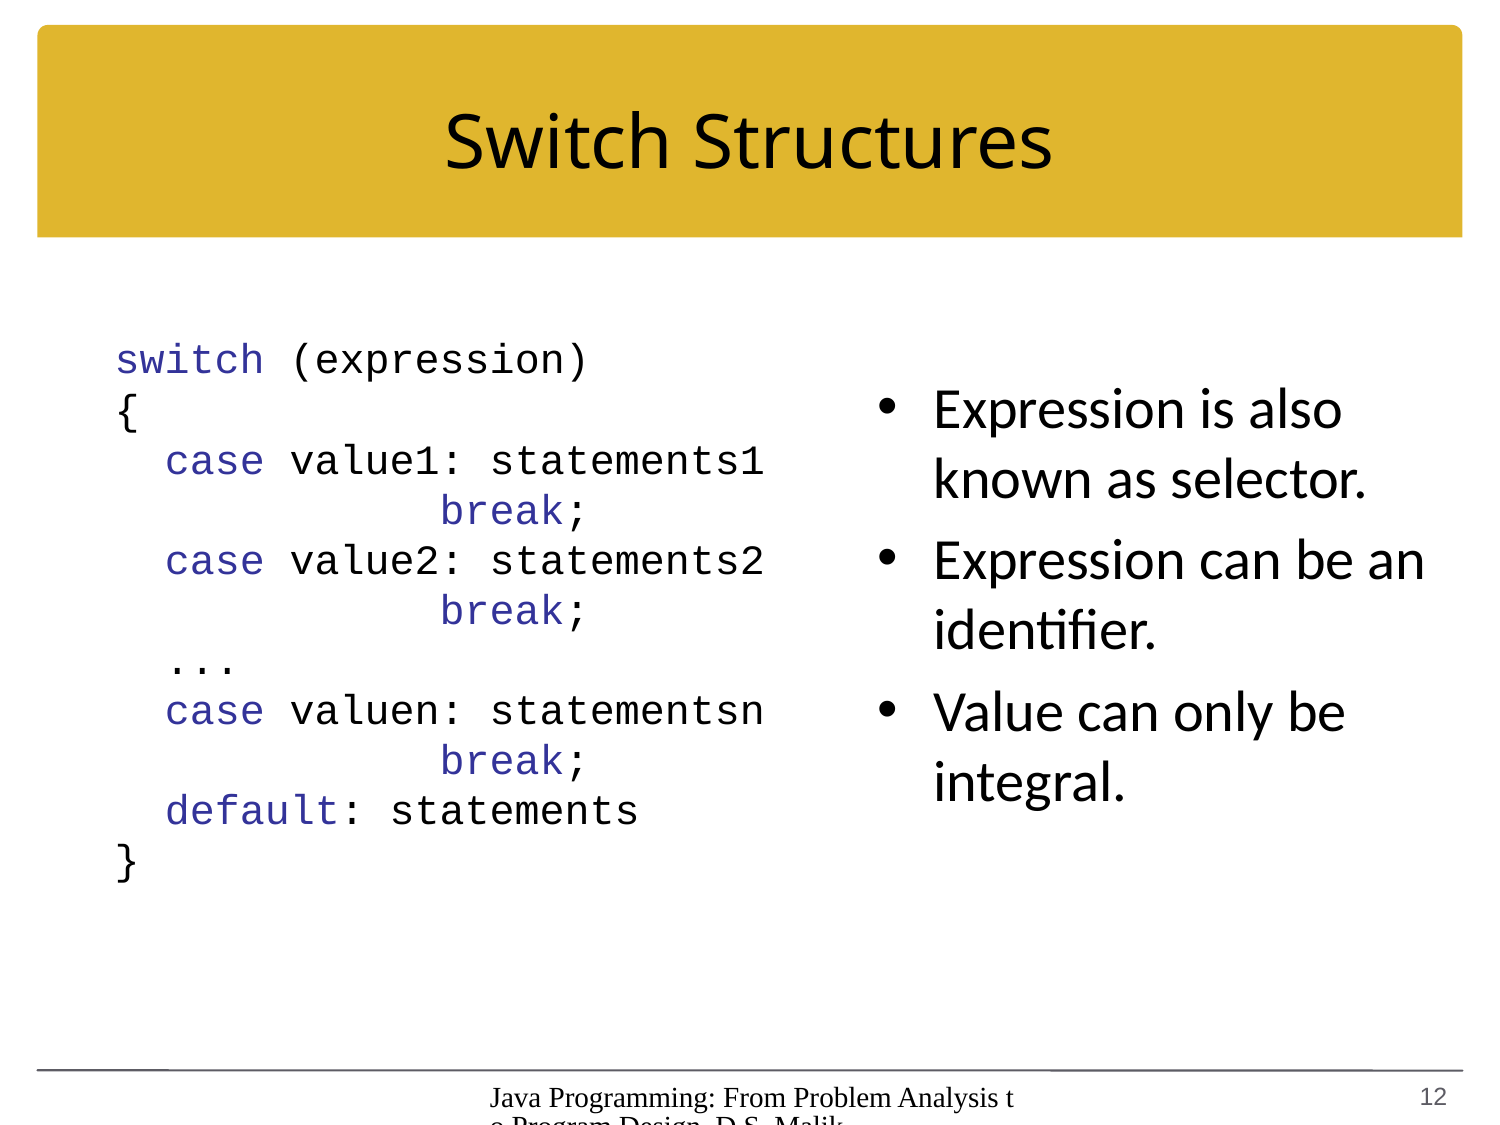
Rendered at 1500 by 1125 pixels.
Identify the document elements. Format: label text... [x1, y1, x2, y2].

footer Java Programming: From Problem Analysis to Program Design, D.S. Malik [474, 1069, 1038, 1123]
title Switch Structures [49, 44, 1451, 233]
slide_number 12 [1112, 1069, 1463, 1123]
text_box switch (expression) { case value1: statements1 break; case value2: statements2 break; ... case valuen: statementsn break; default: statements } [99, 324, 849, 890]
text_box Expression is also known as selector. Expression can be an identifier. Value can only be integral. [862, 362, 1450, 1038]
